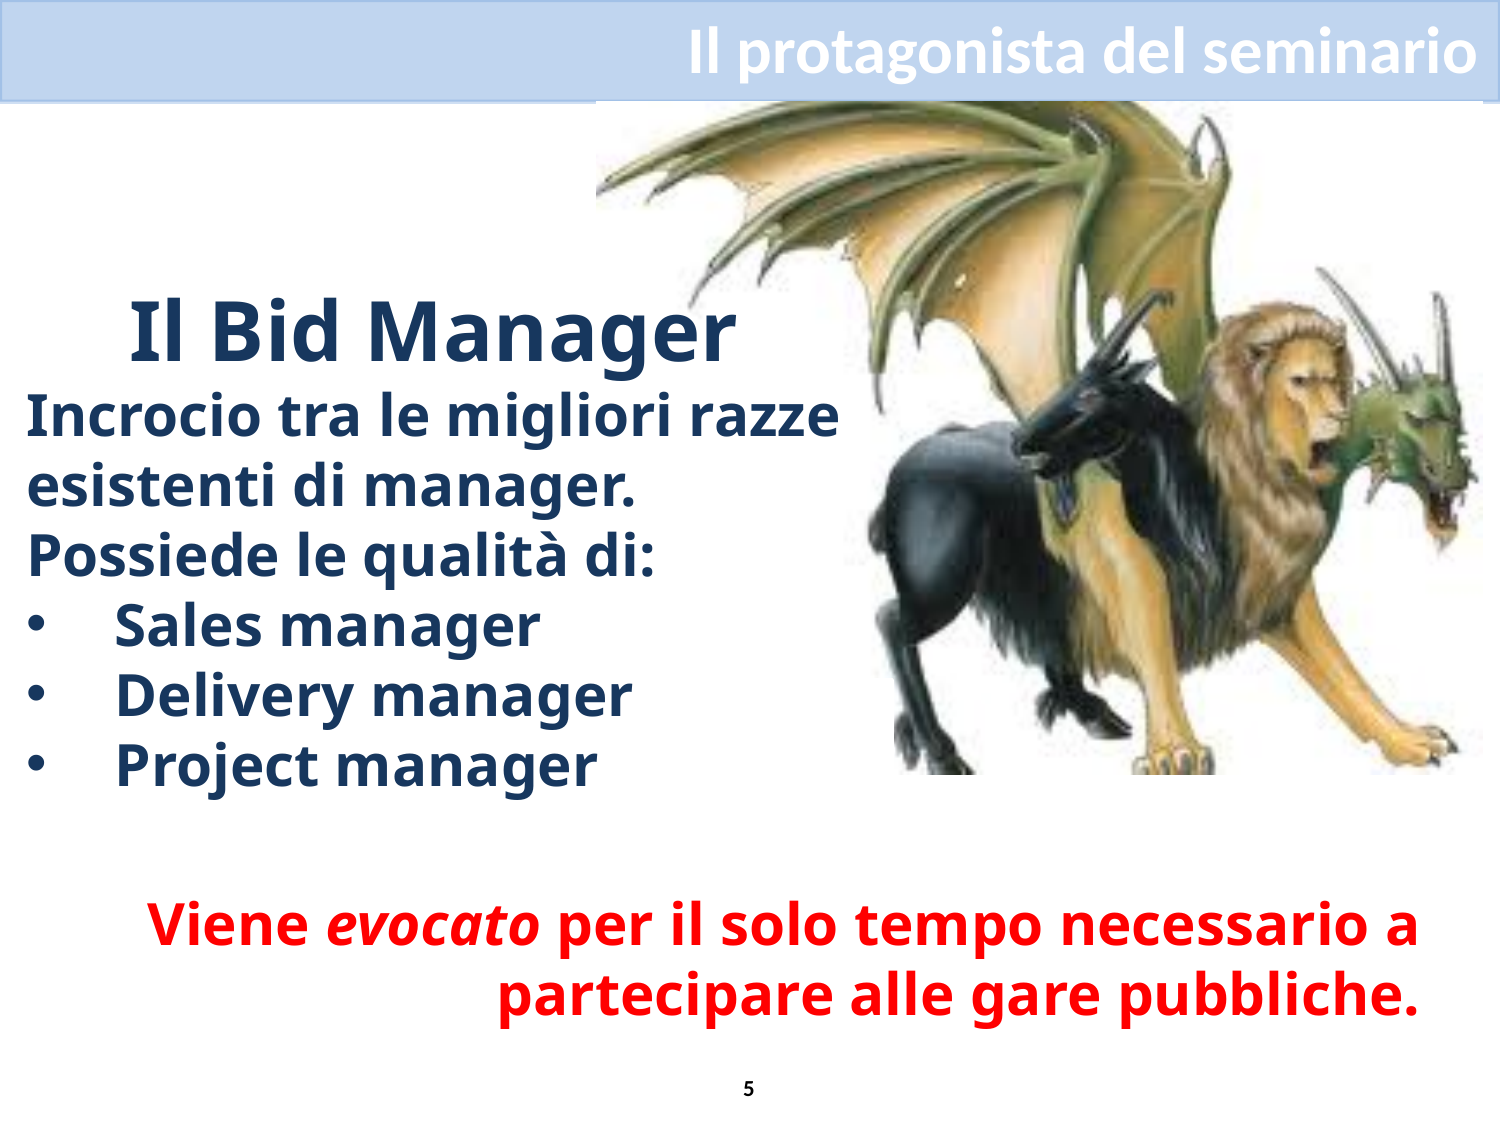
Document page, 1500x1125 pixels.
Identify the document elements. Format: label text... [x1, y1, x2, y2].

text_box Il Bid Manager Incrocio tra le migliori razze esistenti di manager. Possiede le qualità di: Sales manager Delivery manager Project manager [11, 270, 591, 805]
text_box 5 [573, 1057, 924, 1118]
text_box Il protagonista del seminario [336, 0, 1494, 95]
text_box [596, 101, 1483, 811]
text_box Viene evocato per il solo tempo necessario a partecipare alle gare pubbliche. [100, 879, 1436, 1035]
